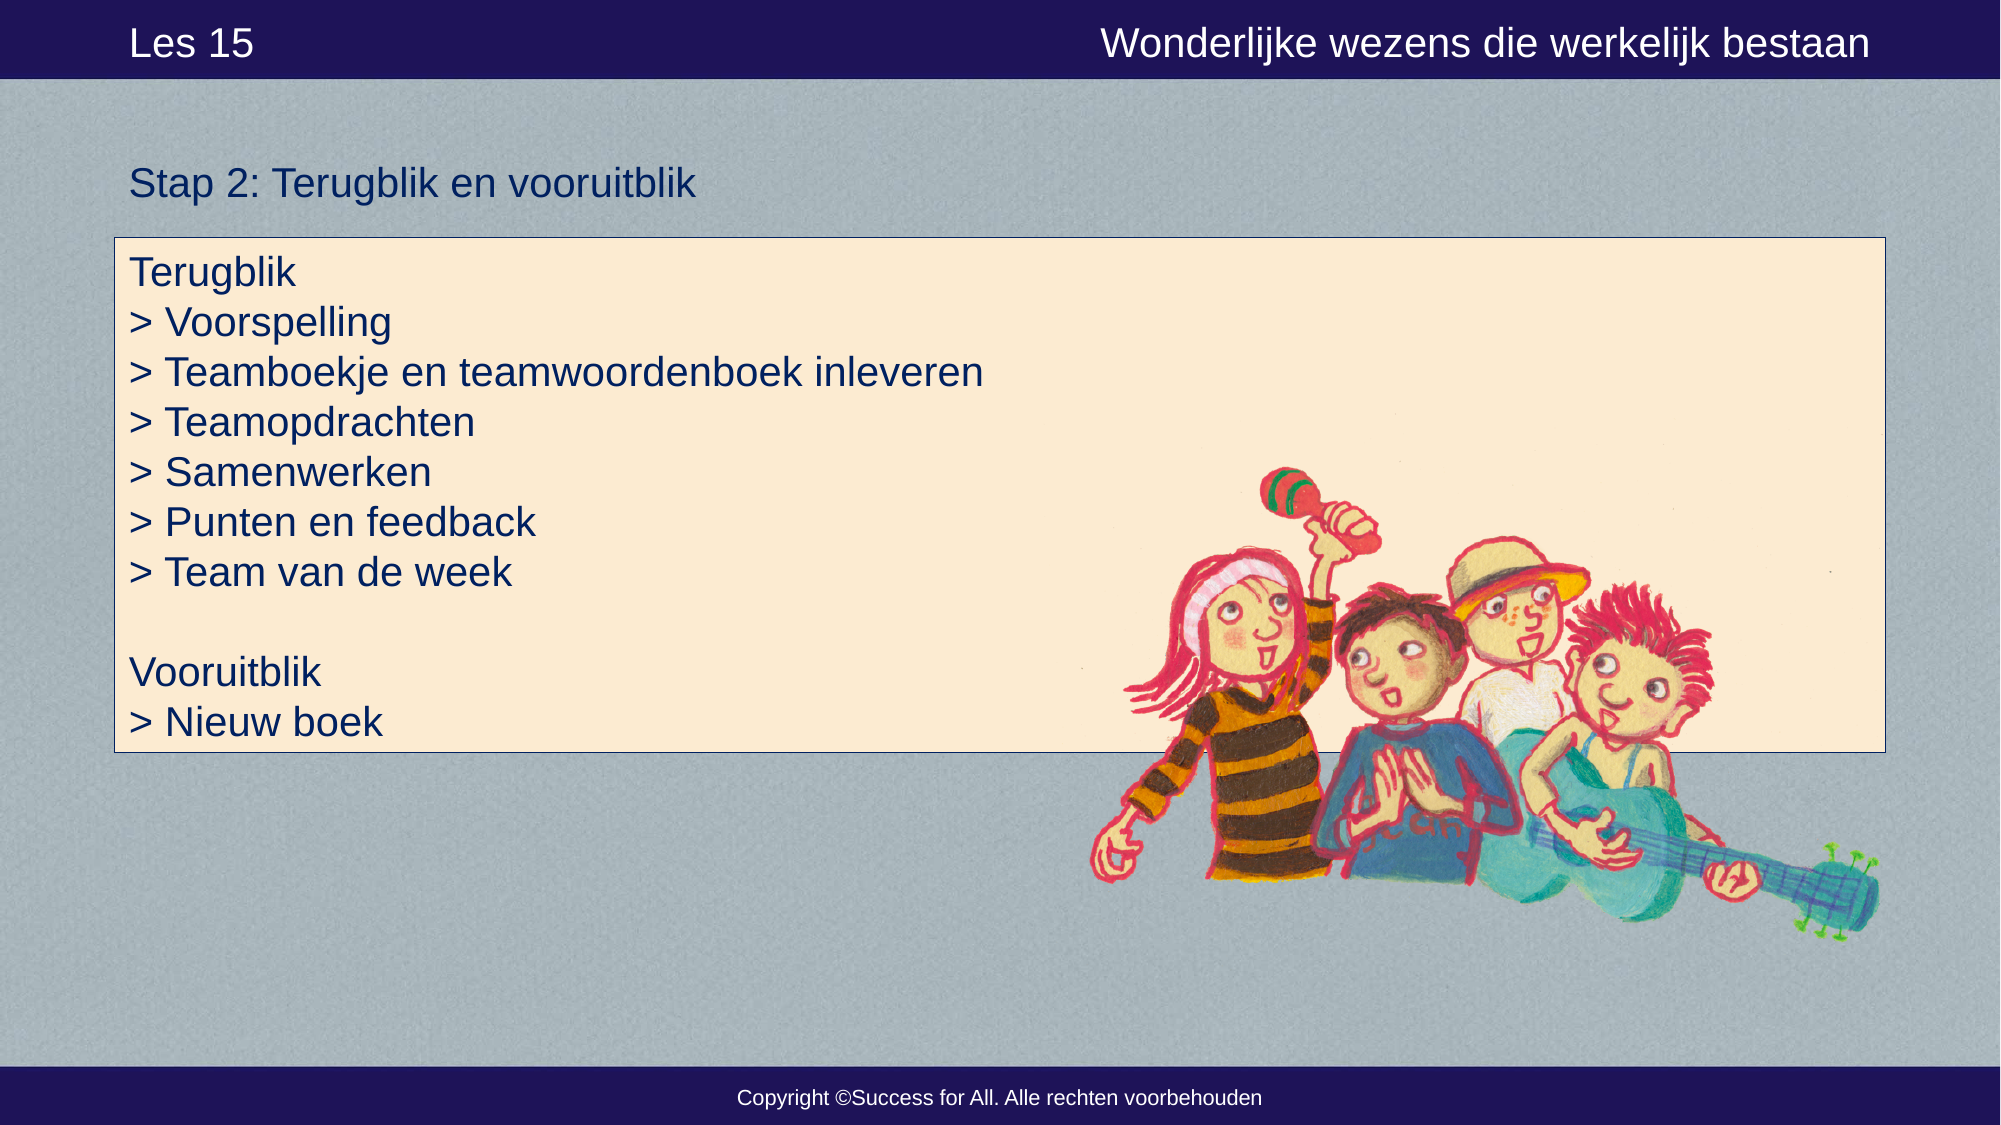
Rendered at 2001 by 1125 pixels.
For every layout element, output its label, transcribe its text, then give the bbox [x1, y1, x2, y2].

text_box Copyright ©Success for All. Alle rechten voorbehouden [0, 1076, 2000, 1125]
text_box Wonderlijke wezens die werkelijk bestaan [999, 8, 1886, 73]
text_box Terugblik > Voorspelling > Teamboekje en teamwoordenboek inleveren > Teamopdrachten > Samenwerken > Punten en feedback > Team van de week Vooruitblik > Nieuw boek [114, 237, 1886, 753]
picture [0, 0, 2001, 1125]
text_box Les 15 [114, 8, 354, 73]
text_box Stap 2: Terugblik en vooruitblik [113, 148, 1635, 214]
